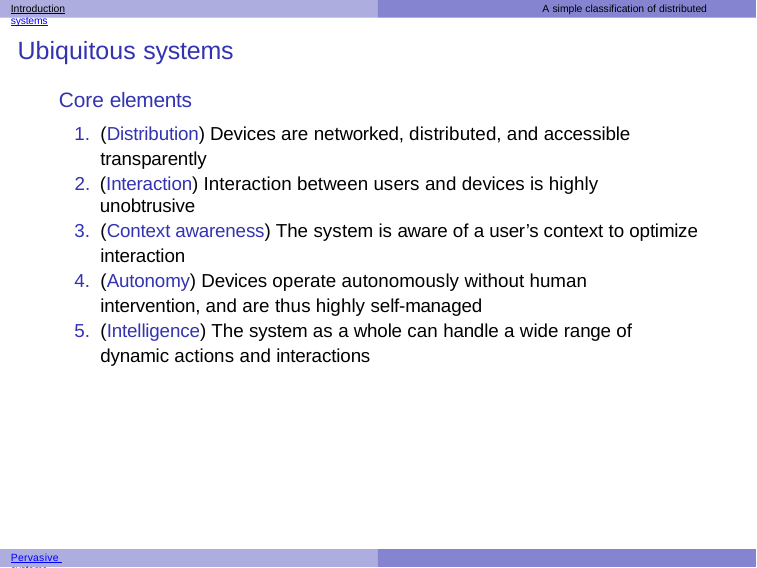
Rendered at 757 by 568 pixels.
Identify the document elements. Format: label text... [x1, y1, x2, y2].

text_box Introduction A simple classification of distributed systems [8, 0, 748, 27]
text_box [0, 548, 757, 568]
text_box Core elements (Distribution) Devices are networked, distributed, and accessible transparently (Interaction) Interaction between users and devices is highly unobtrusive (Context awareness) The system is aware of a user’s context to optimize interaction (Autonomy) Devices operate autonomously without human intervention, and are thus highly self-managed (Intelligence) The system as a whole can handle a wide range of dynamic actions and interactions [56, 72, 699, 367]
title Ubiquitous systems [15, 32, 418, 130]
